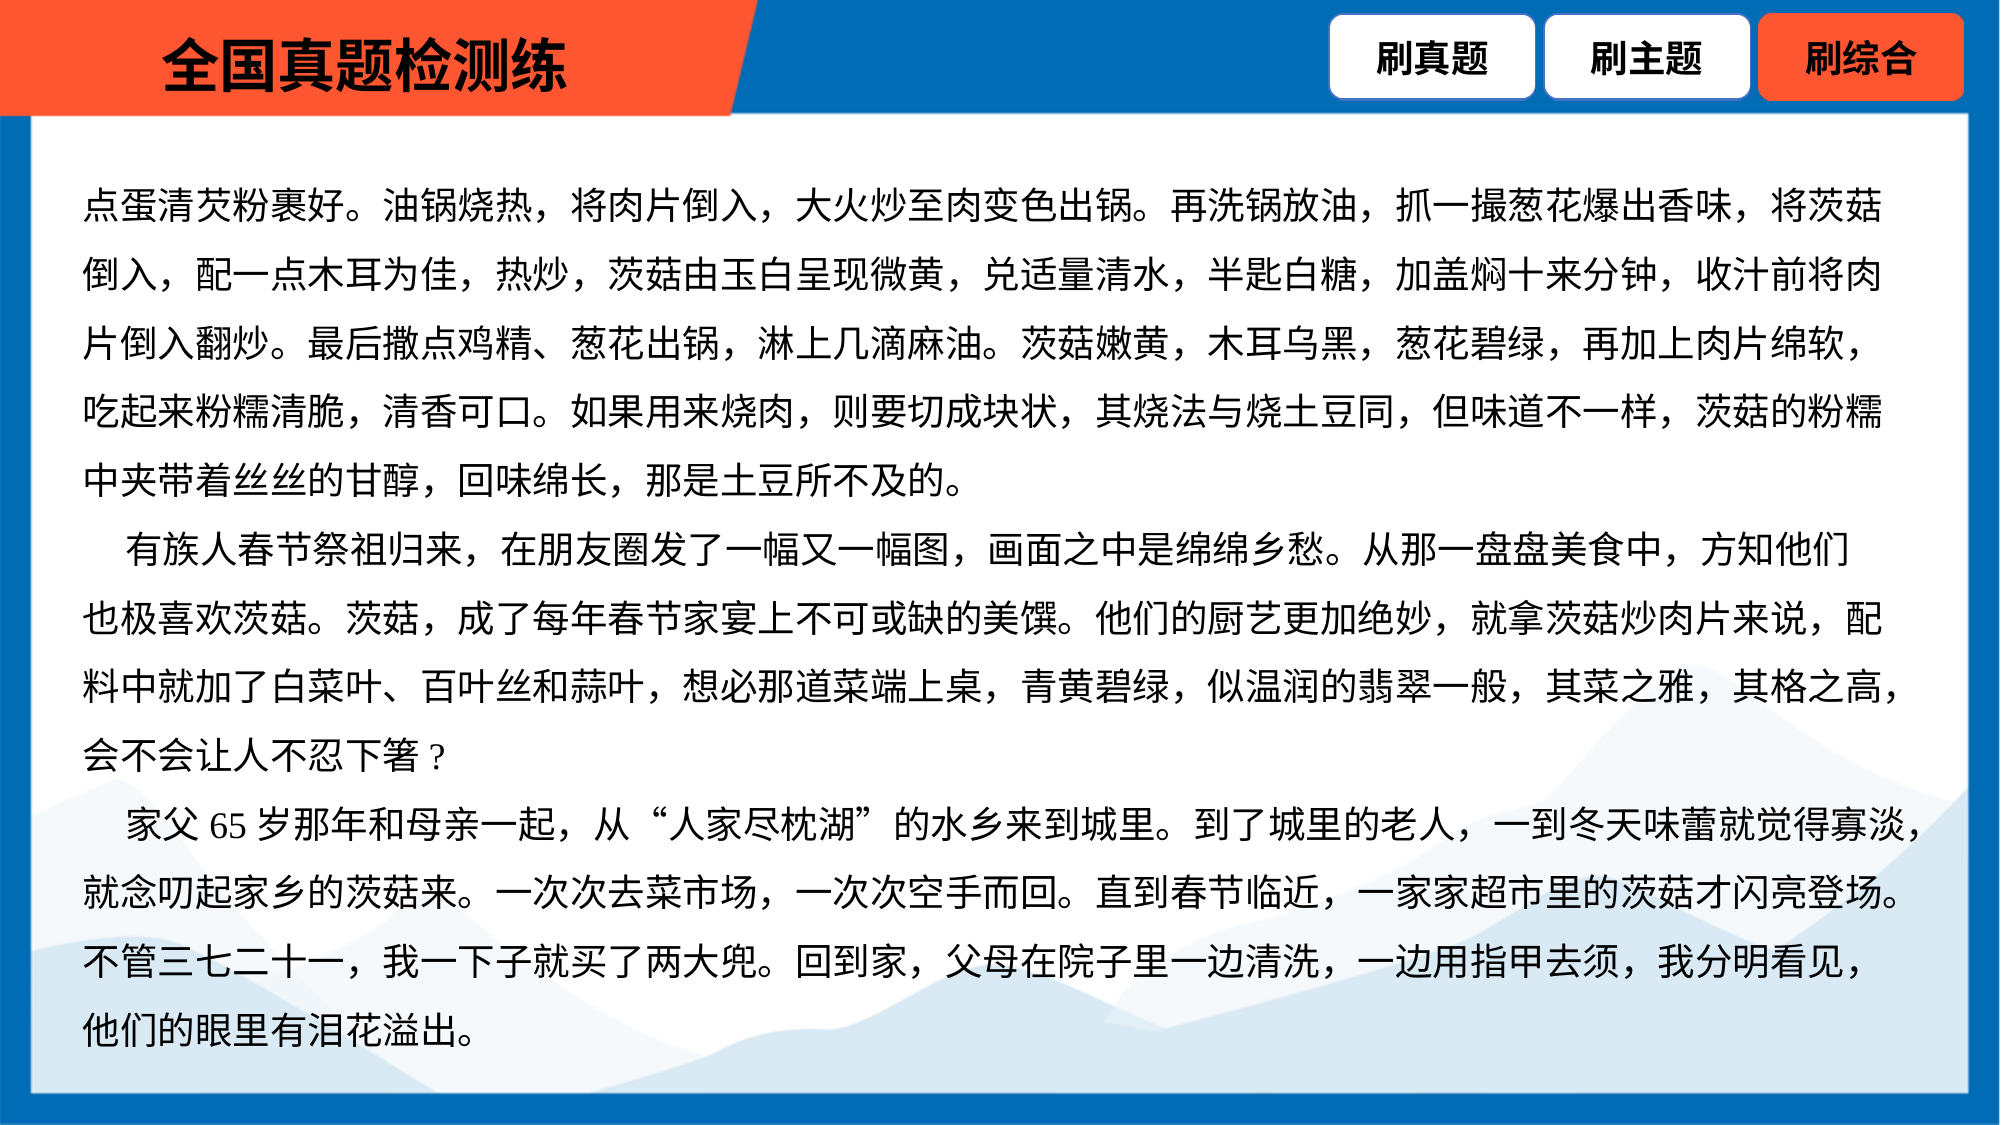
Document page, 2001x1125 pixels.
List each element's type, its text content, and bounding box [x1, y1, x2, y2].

text_box 点蛋清芡粉裹好。油锅烧热，将肉片倒入，大火炒至肉变色出锅。再洗锅放油，抓一撮葱花爆出香味，将茨菇 倒入，配一点木耳为佳，热炒，茨菇由玉白呈现微黄，兑适量清水，半匙白糖，加盖焖十来分钟，收汁前将肉 片倒入翻炒。最后撒点鸡精、葱花出锅，淋上几滴麻油。茨菇嫩黄，木耳乌黑，葱花碧绿，再加上肉片绵软， 吃起来粉糯清脆，清香可口。如果用来烧肉，则要切成块状，其烧法与烧土豆同，但味道不一样，茨菇的粉糯 中夹带着丝丝的甘醇，回味绵长，那是土豆所不及的。 有族人春节祭祖归来，在朋友圈发了一幅又一幅图，画面之中是绵绵乡愁。从那一盘盘美食中，方知他们 也极喜欢茨菇。茨菇，成了每年春节家宴上不可或缺的美馔。他们的厨艺更加绝妙，就拿茨菇炒肉片来说，配 料中就加了白菜叶、百叶丝和蒜叶，想必那道菜端上桌，青黄碧绿，似温润的翡翠一般，其菜之雅，其格之高， 会不会让人不忍下箸? 家父65岁那年和母亲一起，从“人家尽枕湖”的水乡来到城里。到了城里的老人，一到冬天味蕾就觉得寡淡， 就念叨起家乡的茨菇来。一次次去菜市场，一次次空手而回。直到春节临近，一家家超市里的茨菇才闪亮登场。 不管三七二十一，我一下子就买了两大兜。回到家，父母在院子里一边清洗，一边用指甲去须，我分明看见， 他们的眼里有泪花溢出。 [82, 158, 1917, 1053]
picture [0, 0, 2000, 1125]
